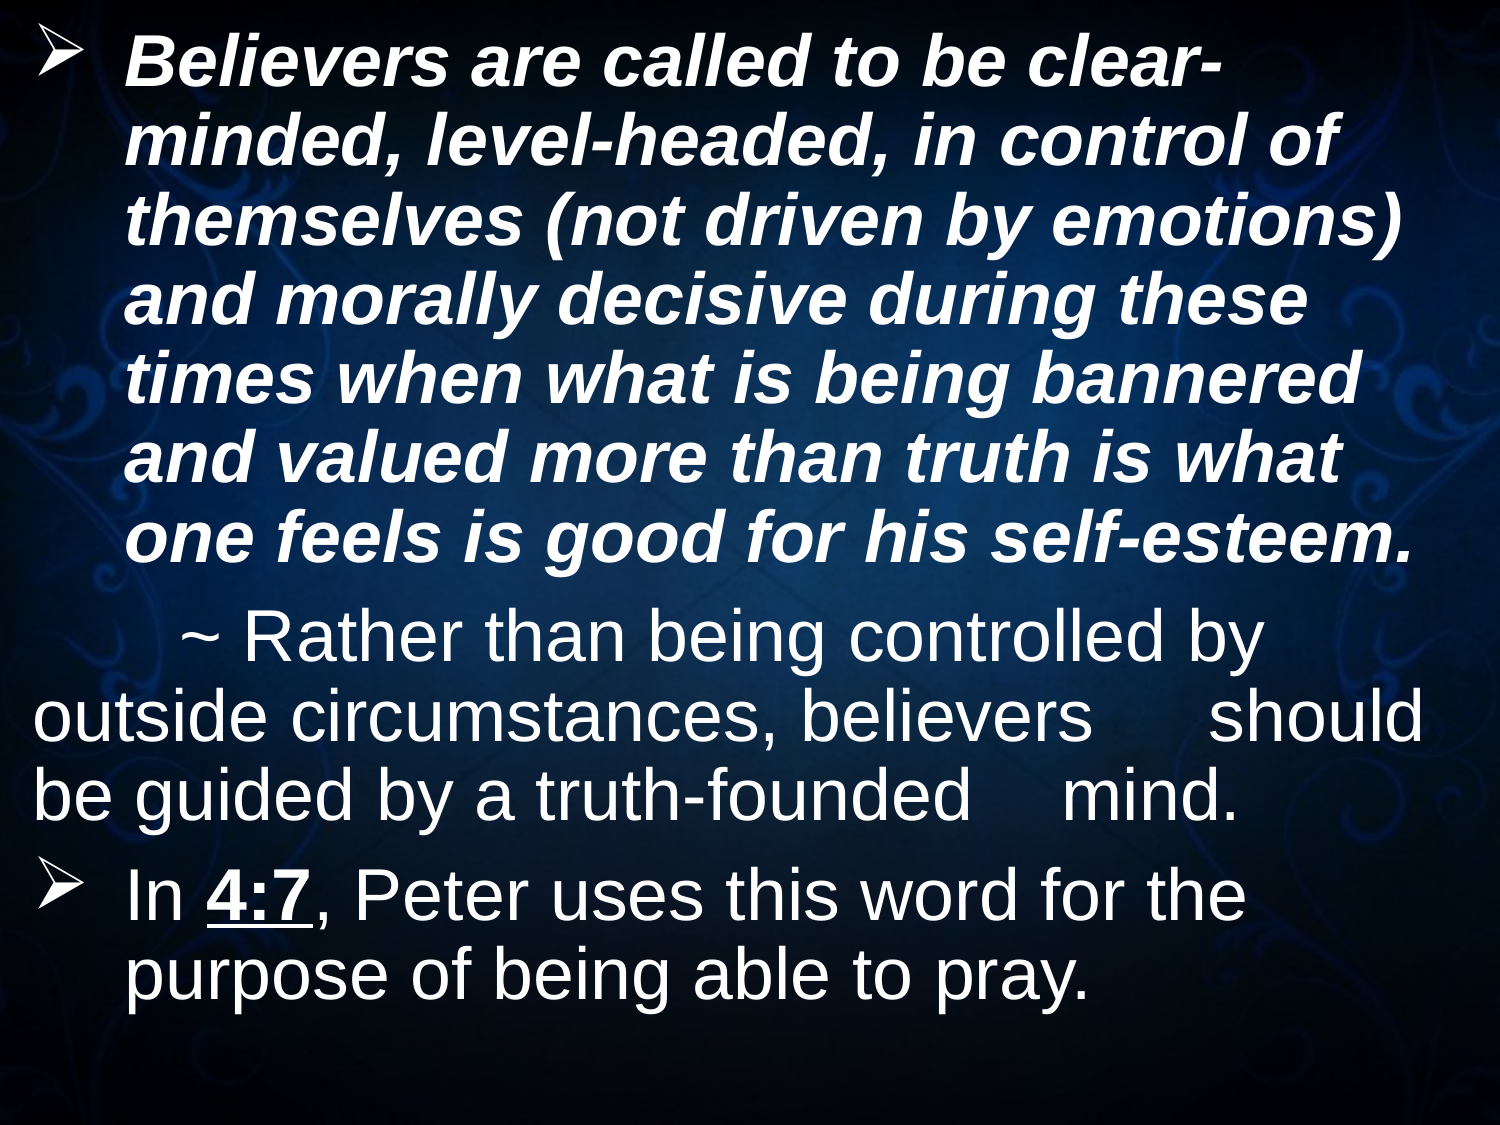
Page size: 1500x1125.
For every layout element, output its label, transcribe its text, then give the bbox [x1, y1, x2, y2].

picture [0, 0, 1500, 1125]
subtitle Believers are called to be clear-minded, level-headed, in control of themselves (not driven by emotions) and morally decisive during these times when what is being bannered and valued more than truth is what one feels is good for his self-esteem. ~ Rather than being controlled by outside circumstances, believers should be guided by a truth-founded mind. In 4:7, Peter uses this word for the purpose of being able to pray. [17, 15, 1483, 1100]
